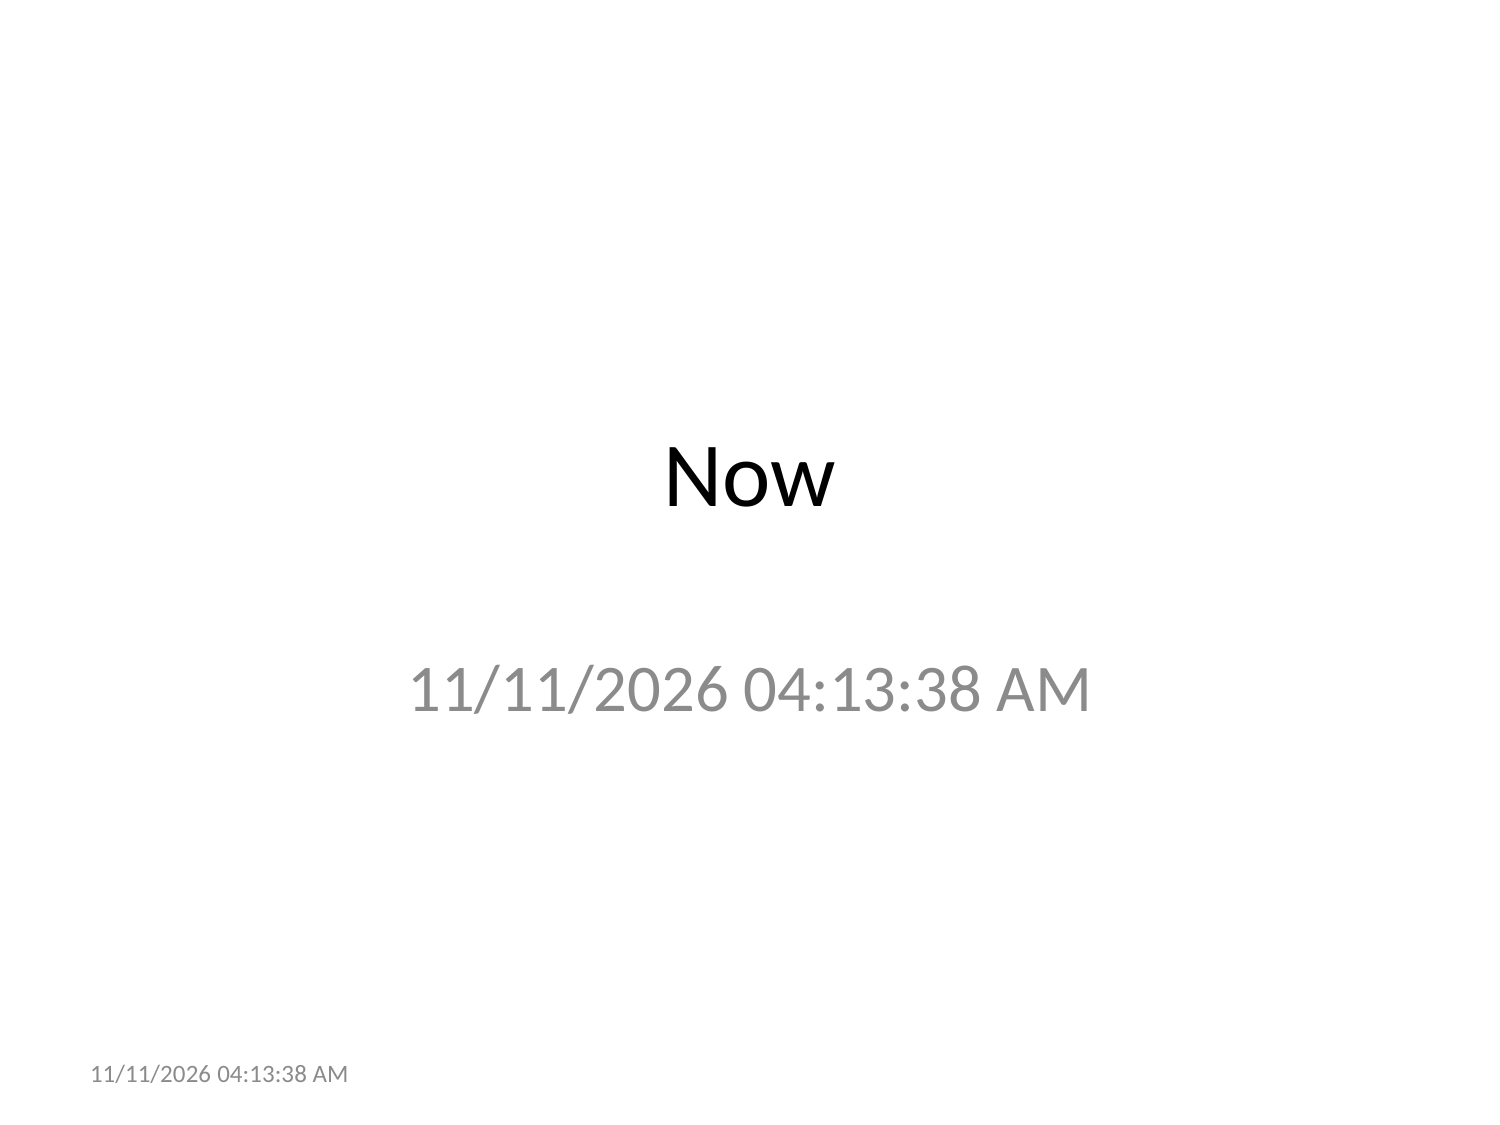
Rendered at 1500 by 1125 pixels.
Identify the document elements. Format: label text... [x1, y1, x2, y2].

title Now [112, 349, 1388, 591]
subtitle 2011-12-19 10:20:04 AM [225, 637, 1275, 925]
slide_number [75, 1042, 425, 1103]
